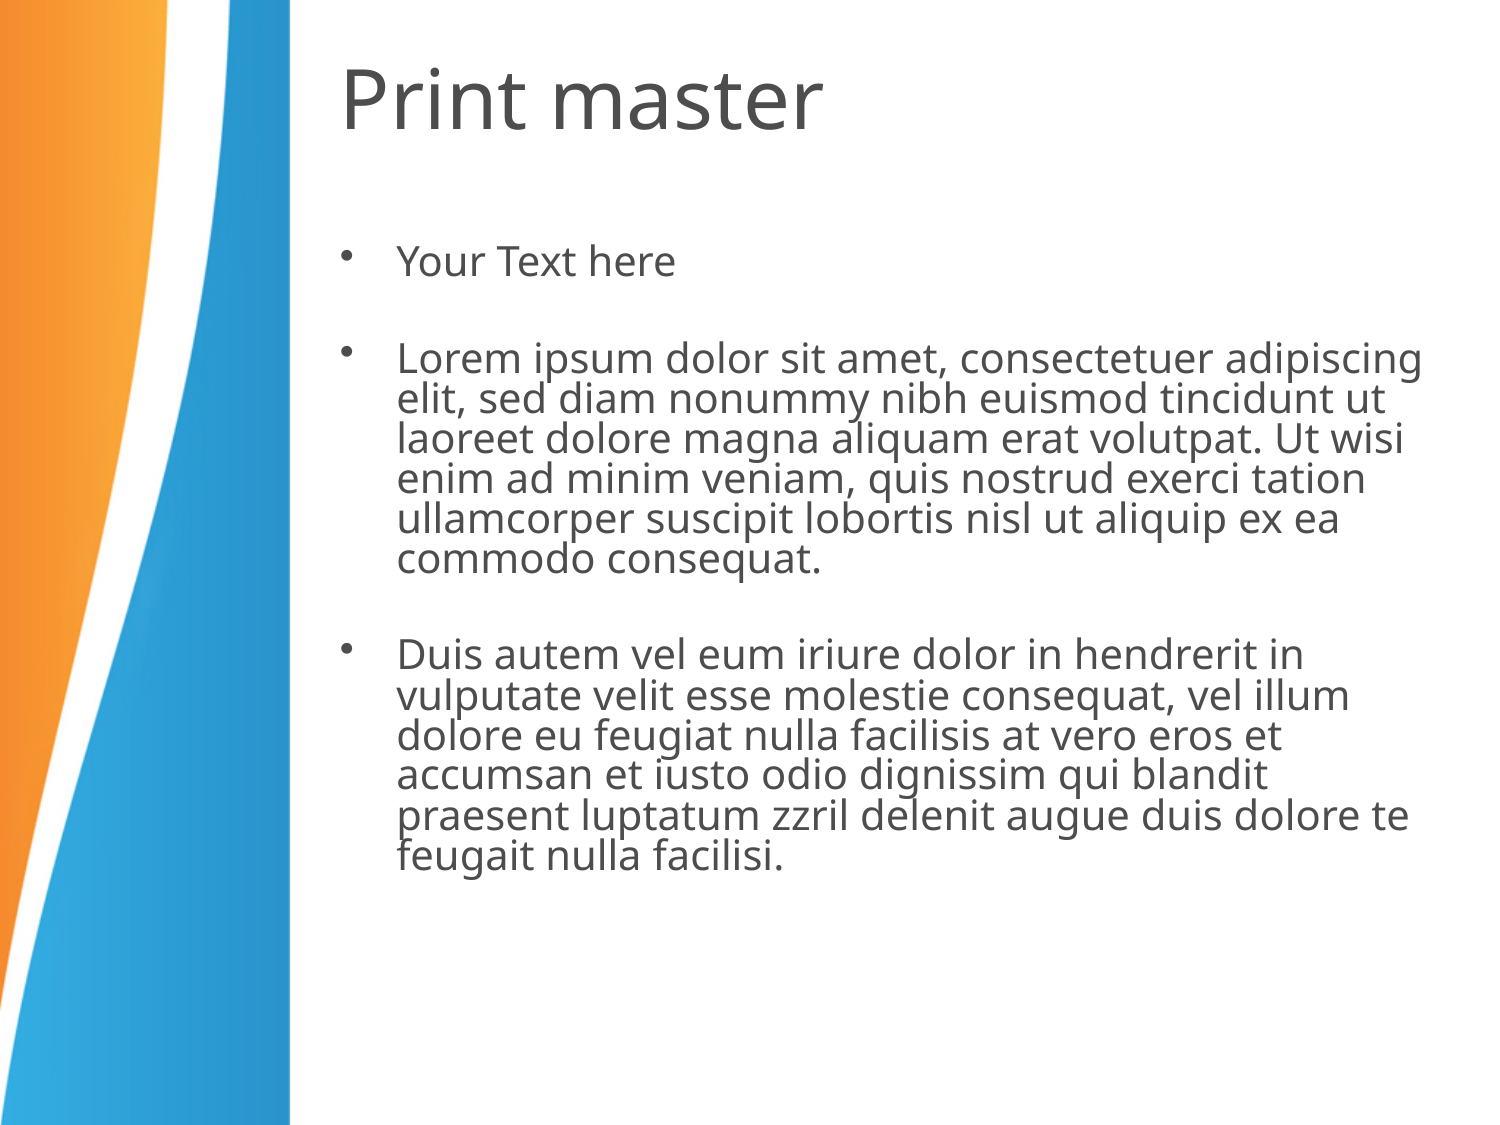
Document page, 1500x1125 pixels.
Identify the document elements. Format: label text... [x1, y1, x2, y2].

title Print master [324, 37, 1463, 155]
list Your Text here Lorem ipsum dolor sit amet, consectetuer adipiscing elit, sed diam nonummy nibh euismod tincidunt ut laoreet dolore magna aliquam erat volutpat. Ut wisi enim ad minim veniam, quis nostrud exerci tation ullamcorper suscipit lobortis nisl ut aliquip ex ea commodo consequat. Duis autem vel eum iriure dolor in hendrerit in vulputate velit esse molestie consequat, vel illum dolore eu feugiat nulla facilisis at vero eros et accumsan et iusto odio dignissim qui blandit praesent luptatum zzril delenit augue duis dolore te feugait nulla facilisi. [324, 237, 1463, 938]
picture [0, 0, 1500, 1125]
